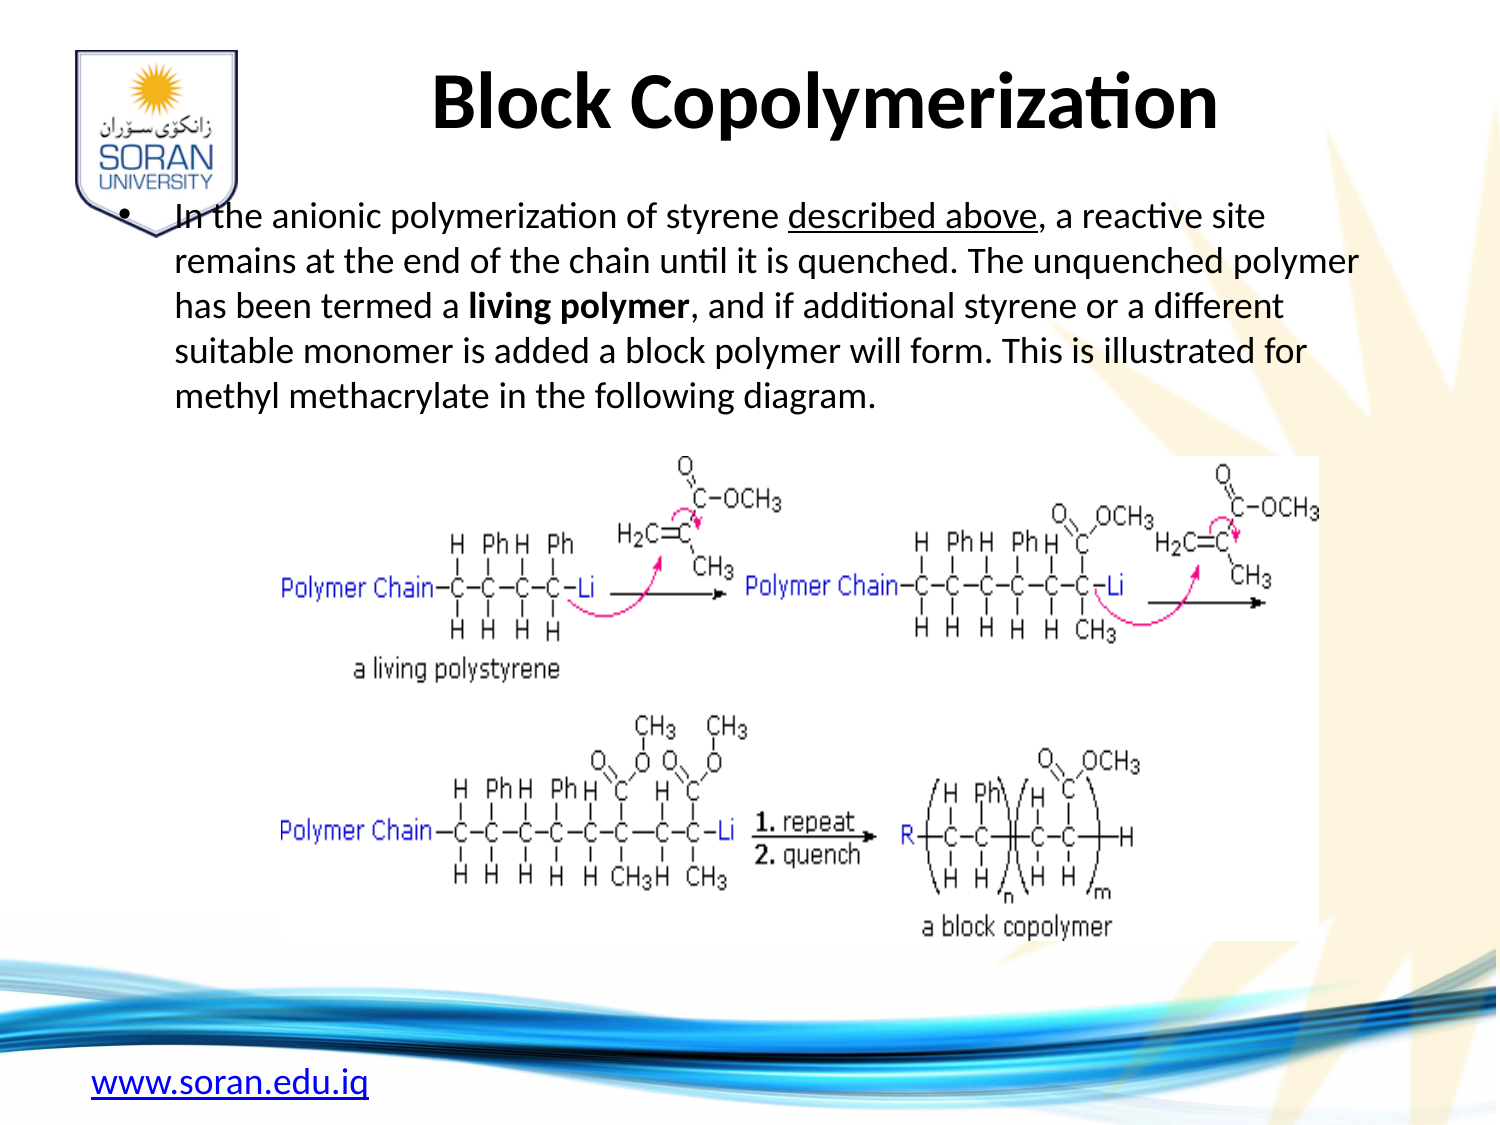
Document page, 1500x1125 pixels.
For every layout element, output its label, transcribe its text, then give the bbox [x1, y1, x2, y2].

picture [0, 99, 1500, 1125]
title Block Copolymerization [103, 39, 1397, 153]
list In the anionic polymerization of styrene described above, a reactive site remains at the end of the chain until it is quenched. The unquenched polymer has been termed a living polymer, and if additional styrene or a different suitable monomer is added a block polymer will form. This is illustrated for methyl methacrylate in the following diagram. [103, 183, 1397, 446]
picture [75, 50, 238, 238]
